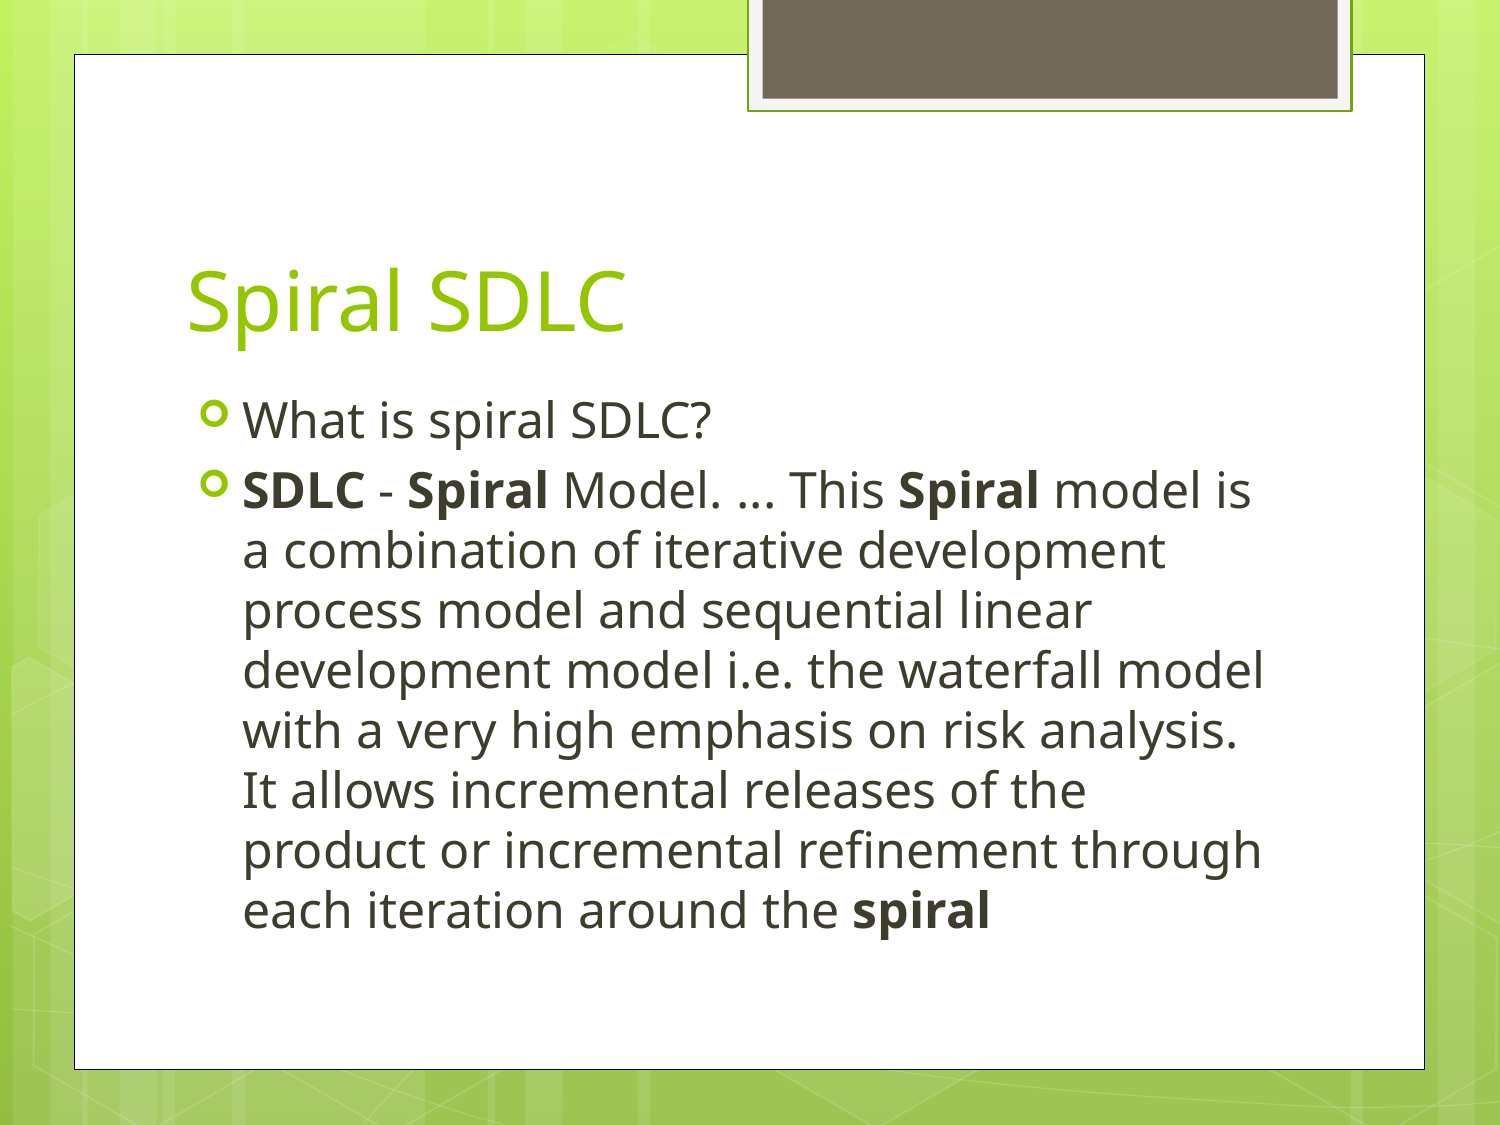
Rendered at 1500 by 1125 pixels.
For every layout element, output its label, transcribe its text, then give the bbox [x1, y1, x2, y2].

list What is spiral SDLC? SDLC - Spiral Model. ... This Spiral model is a combination of iterative development process model and sequential linear development model i.e. the waterfall model with a very high emphasis on risk analysis. It allows incremental releases of the product or incremental refinement through each iteration around the spiral [171, 381, 1283, 957]
title Spiral SDLC [171, 168, 1324, 357]
